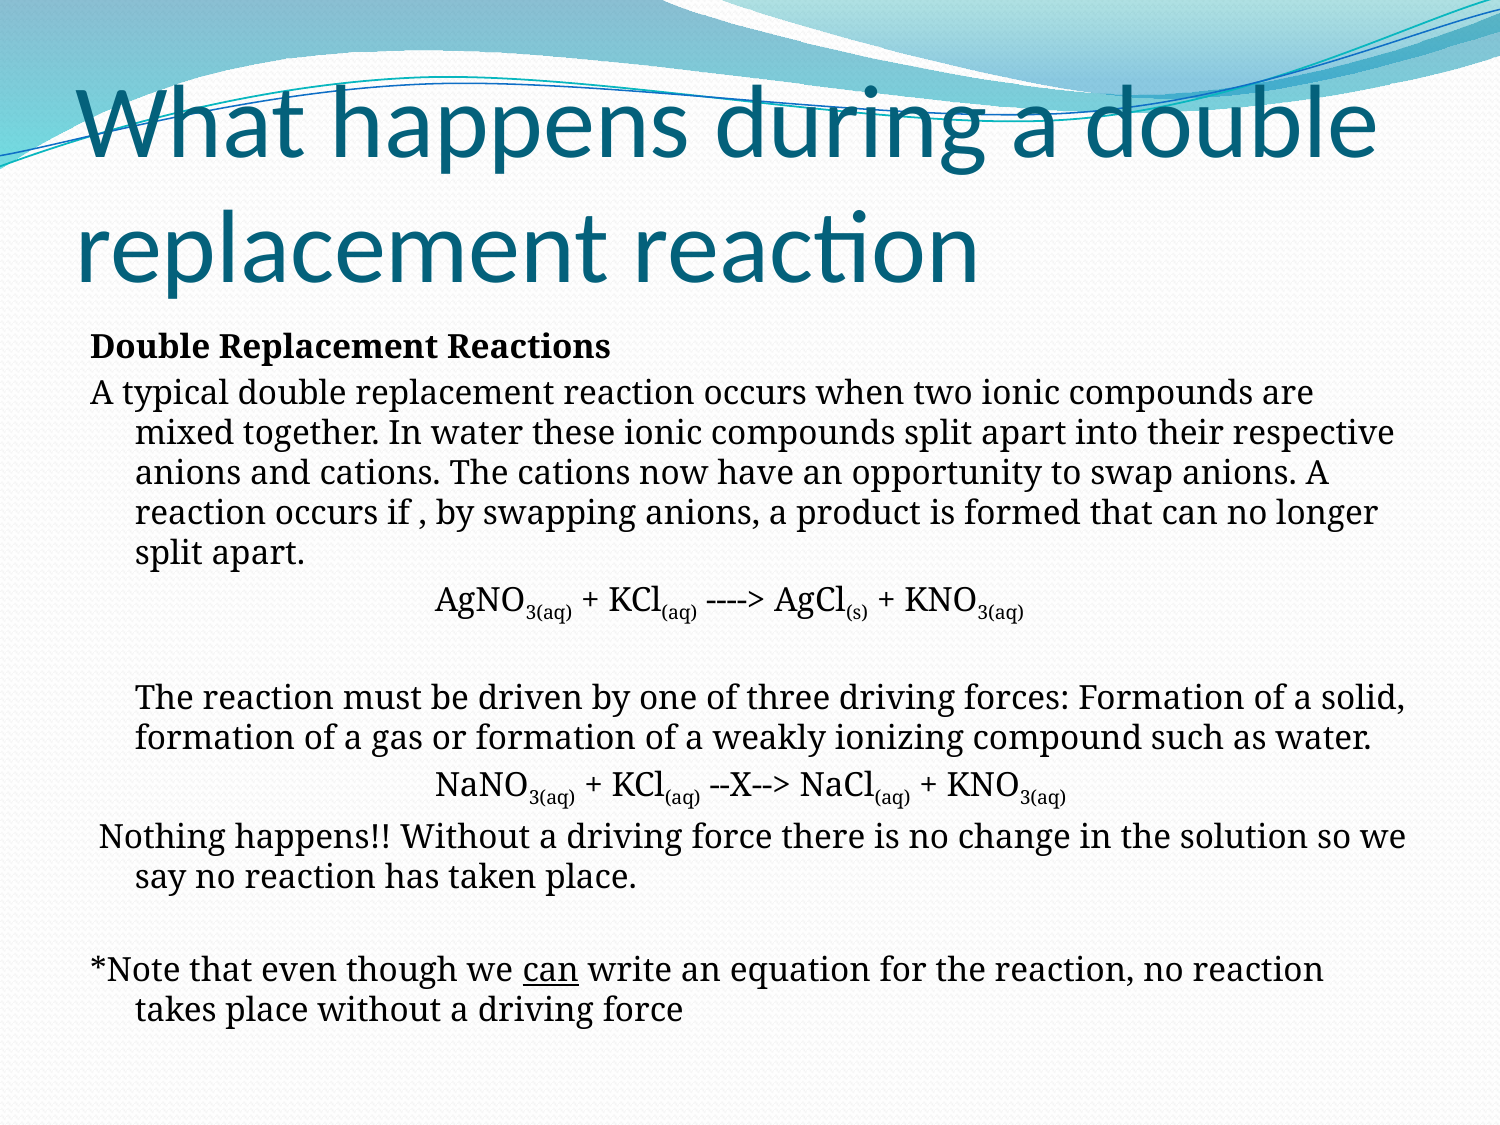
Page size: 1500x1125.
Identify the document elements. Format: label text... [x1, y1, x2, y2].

list Double Replacement Reactions A typical double replacement reaction occurs when two ionic compounds are mixed together. In water these ionic compounds split apart into their respective anions and cations. The cations now have an opportunity to swap anions. A reaction occurs if , by swapping anions, a product is formed that can no longer split apart. AgNO3(aq) + KCl(aq) ‑‑‑‑> AgCl(s) + KNO3(aq) The reaction must be driven by one of three driving forces: Formation of a solid, formation of a gas or formation of a weakly ionizing compound such as water. NaNO3(aq) + KCl(aq) ‑‑X‑‑> NaCl(aq) + KNO3(aq) Nothing happens!! Without a driving force there is no change in the solution so we say no reaction has taken place. *Note that even though we can write an equation for the reaction, no reaction takes place without a driving force [74, 317, 1426, 1038]
title What happens during a double replacement reaction [74, 115, 1426, 304]
